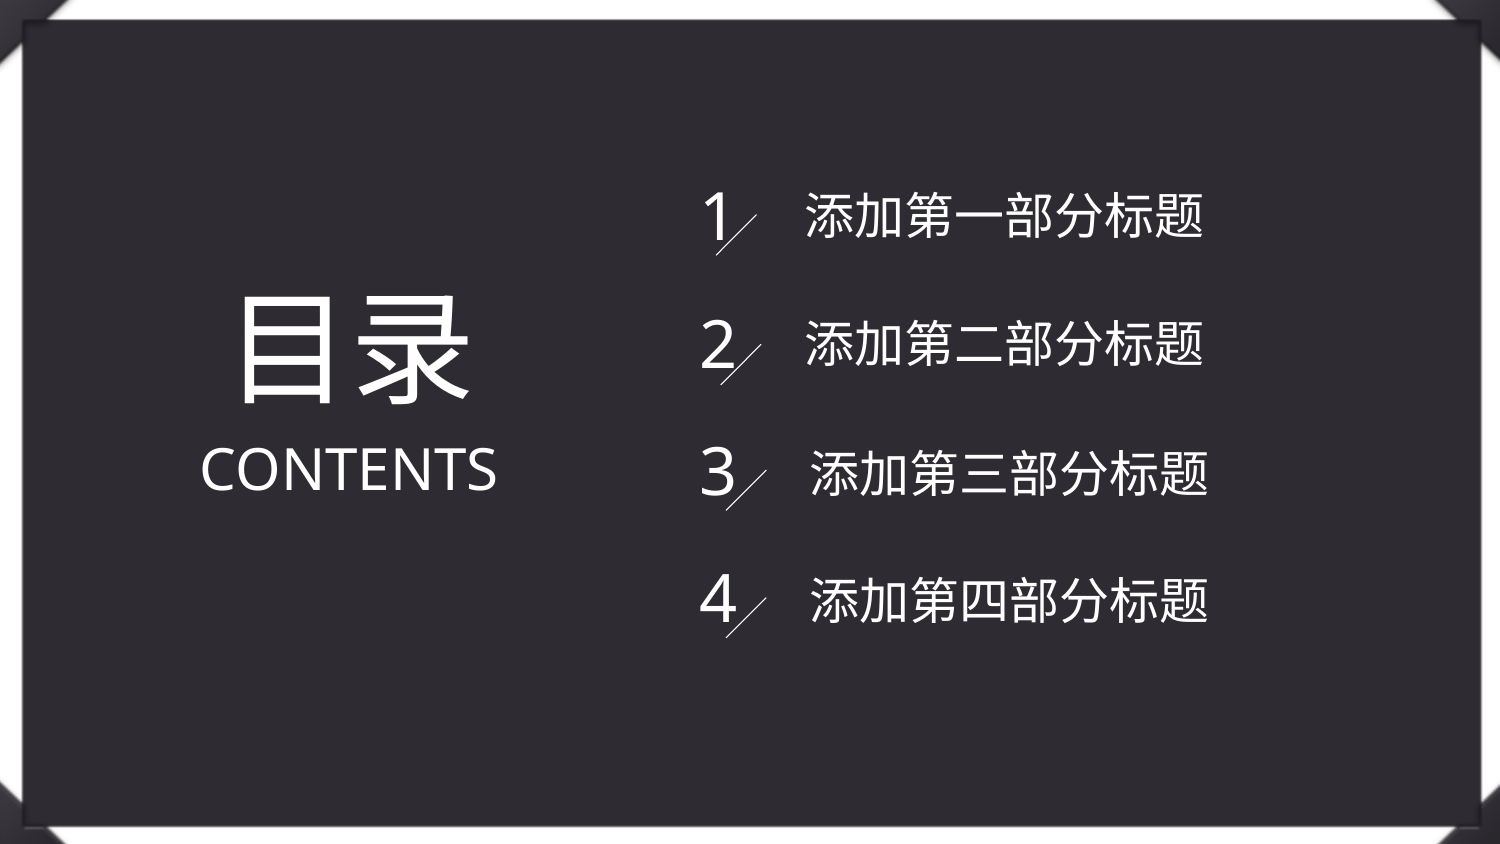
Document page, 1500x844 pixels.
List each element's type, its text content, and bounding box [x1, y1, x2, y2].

text_box 添加第三部分标题 [794, 434, 1299, 510]
picture [0, 0, 1500, 844]
text_box 添加第四部分标题 [794, 562, 1299, 637]
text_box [725, 469, 767, 511]
text_box 目录 [210, 262, 491, 428]
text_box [716, 214, 757, 256]
text_box CONTENTS [124, 425, 575, 510]
text_box 添加第二部分标题 [789, 304, 1294, 380]
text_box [725, 597, 767, 638]
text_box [720, 344, 762, 385]
text_box 添加第一部分标题 [789, 177, 1294, 253]
text_box 3 [684, 421, 753, 516]
text_box 1 [684, 166, 753, 262]
text_box 2 [684, 293, 753, 389]
text_box 4 [684, 548, 753, 644]
